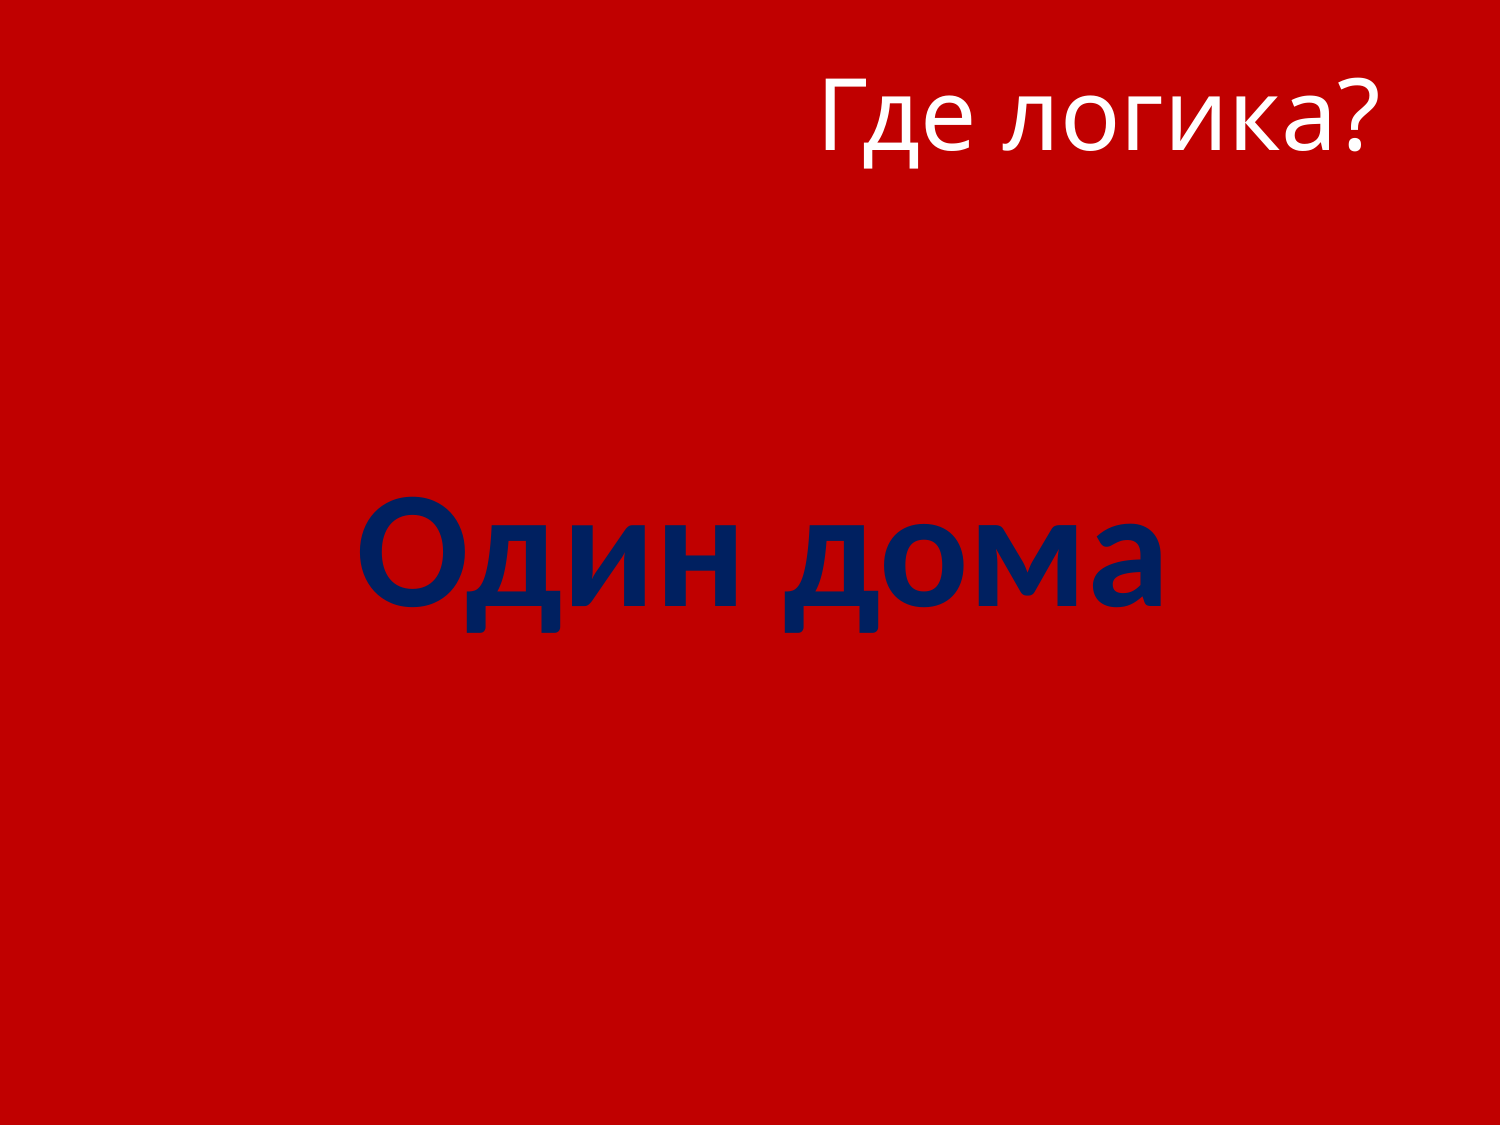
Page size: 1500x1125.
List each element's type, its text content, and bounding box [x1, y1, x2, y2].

text_box Где логика? [801, 42, 1397, 178]
list Один дома [88, 432, 1439, 650]
